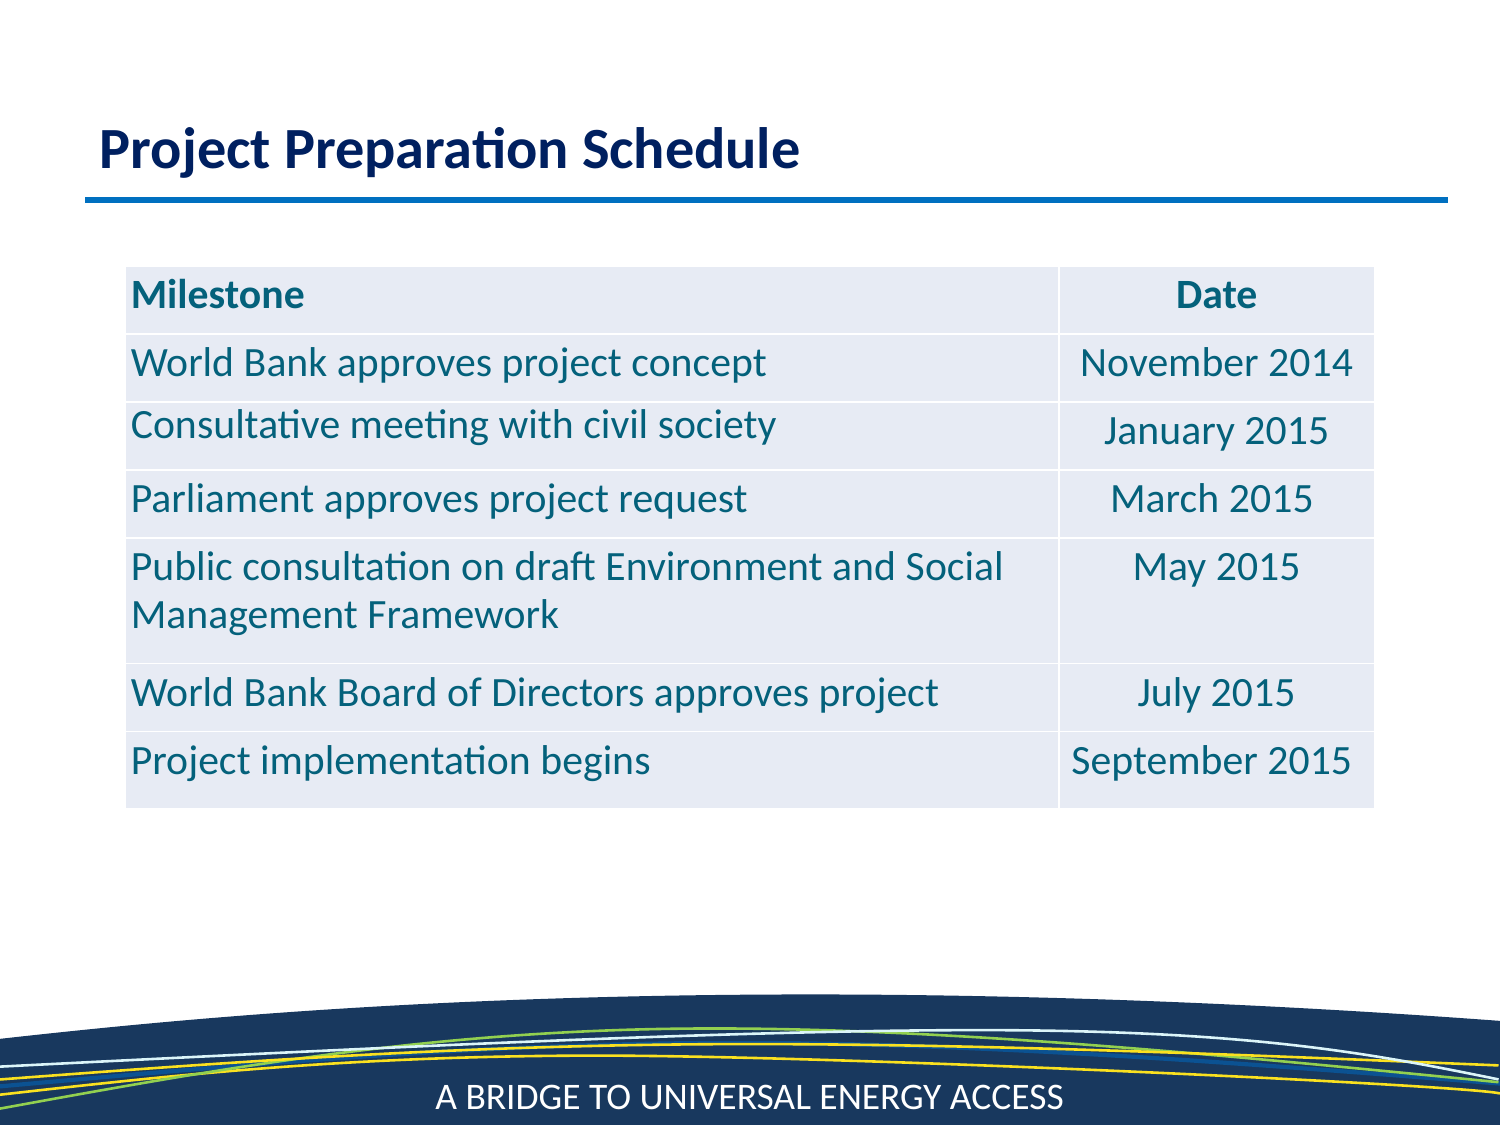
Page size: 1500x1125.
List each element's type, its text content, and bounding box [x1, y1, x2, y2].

table_cell Consultative meeting with civil society [126, 395, 1058, 457]
text_box [1425, 1060, 1499, 1064]
table_header Milestone [126, 267, 1058, 329]
text_box [389, 1026, 852, 1045]
table_cell July 2015 [1060, 630, 1374, 692]
table_cell Public consultation on draft Environment and Social Management Framework [126, 523, 1058, 628]
table_cell May 2015 [1060, 523, 1374, 628]
text_box [10, 1028, 1285, 1064]
slide_number 17 [1074, 1042, 1425, 1103]
table_cell Project implementation begins [126, 694, 1058, 770]
table_cell World Bank Board of Directors approves project [126, 630, 1058, 692]
text_box [65, 78, 1378, 266]
table_cell November 2014 [1060, 331, 1374, 393]
table_cell World Bank approves project concept [126, 331, 1058, 393]
table_cell September 2015 [1060, 694, 1374, 770]
table_cell Parliament approves project request [126, 459, 1058, 521]
text_box A Bridge to Universal Energy Access [0, 1064, 1500, 1125]
text_box [0, 994, 1500, 1064]
table_cell March 2015 [1060, 459, 1374, 521]
table_header Date [1060, 267, 1374, 329]
table_cell January 2015 [1060, 395, 1374, 457]
text_box Project Preparation Schedule [85, 92, 1435, 173]
